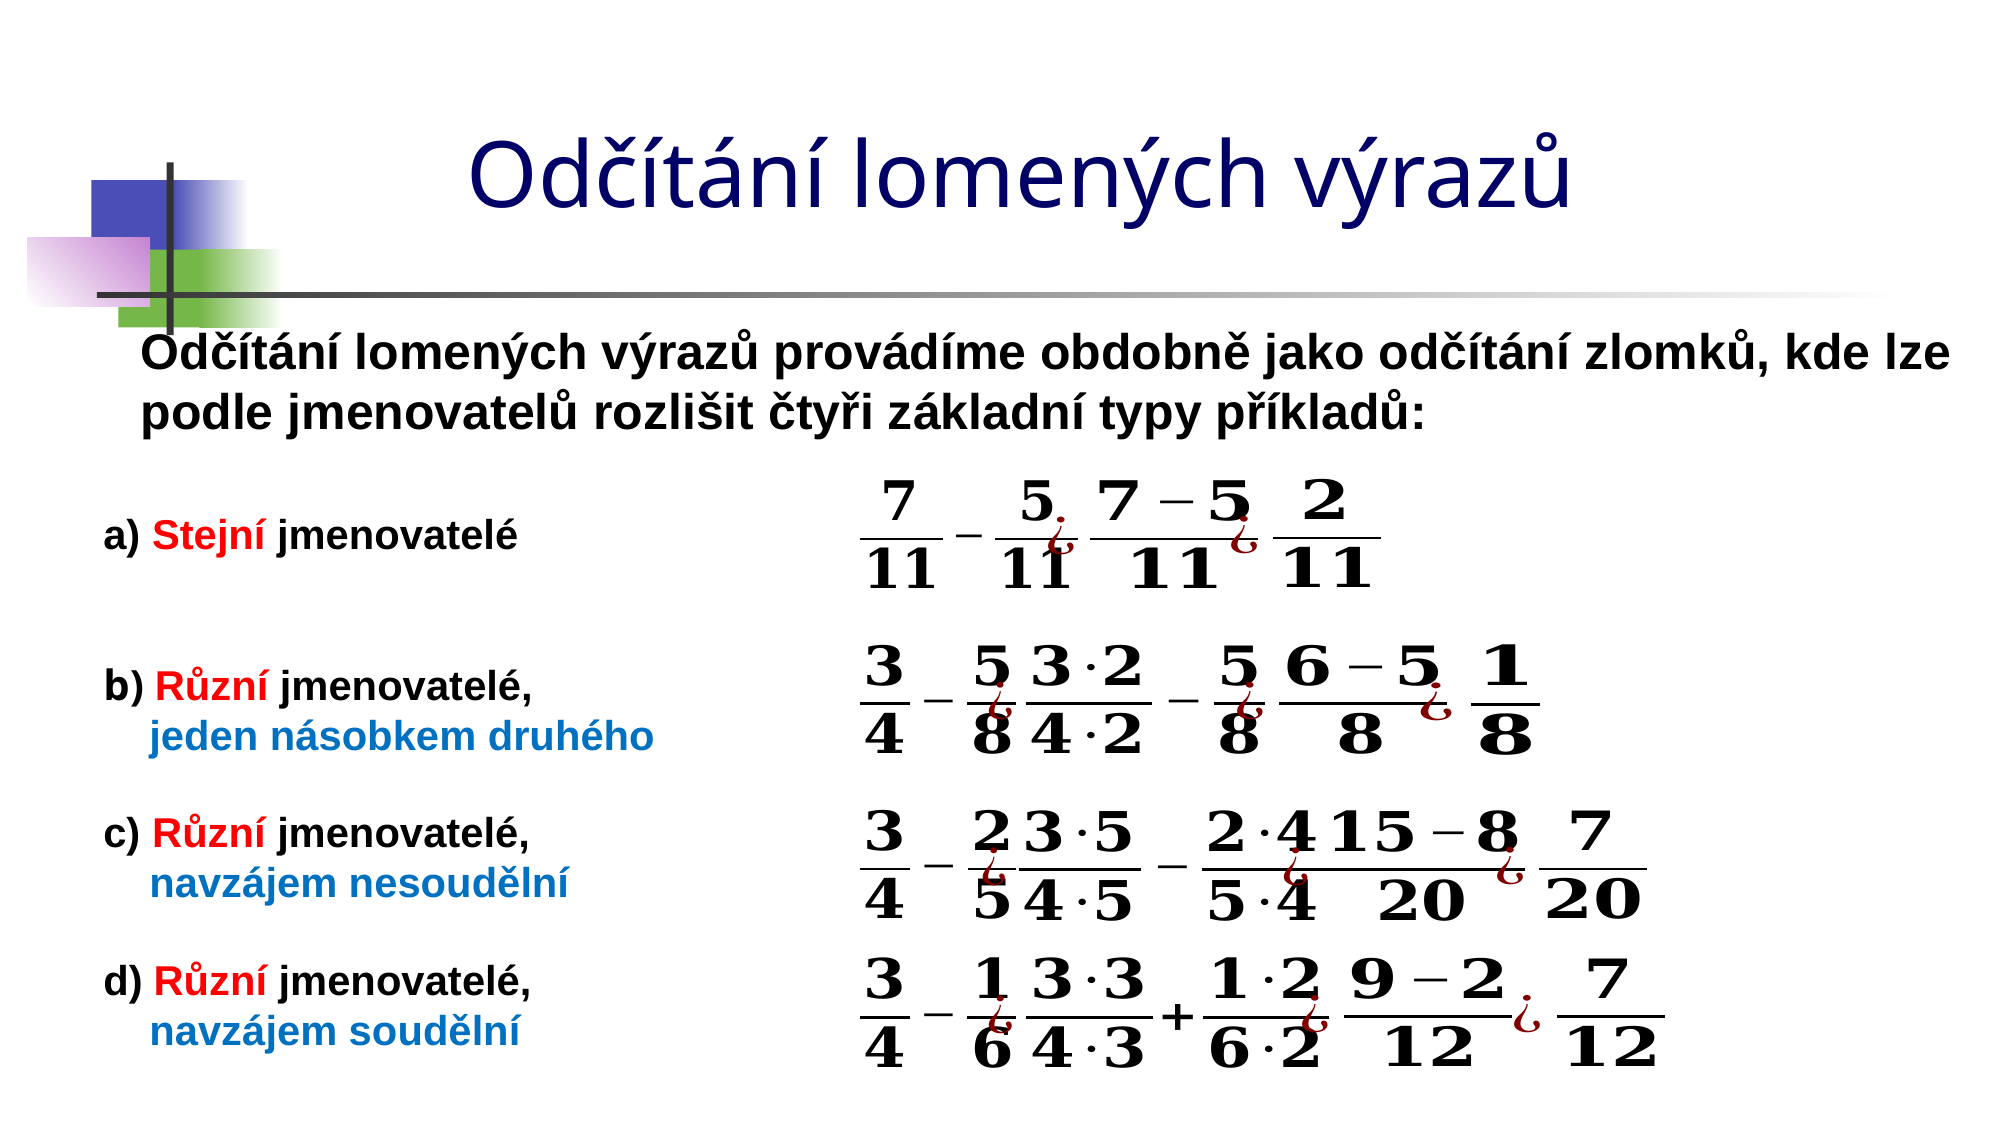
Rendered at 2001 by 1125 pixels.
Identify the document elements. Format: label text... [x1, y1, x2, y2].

text_box b) Různí jmenovatelé, jeden násobkem druhého [88, 649, 658, 768]
title Odčítání lomených výrazů [416, 113, 1627, 228]
text_box a) Stejní jmenovatelé [88, 501, 644, 563]
text_box d) Různí jmenovatelé, navzájem soudělní [88, 944, 644, 1063]
text_box c) Různí jmenovatelé, navzájem nesoudělní [88, 797, 644, 916]
text_box Odčítání lomených výrazů provádíme obdobně jako odčítání zlomků, kde lze podle jmenovatelů rozlišit čtyři základní typy příkladů: [125, 314, 2000, 445]
